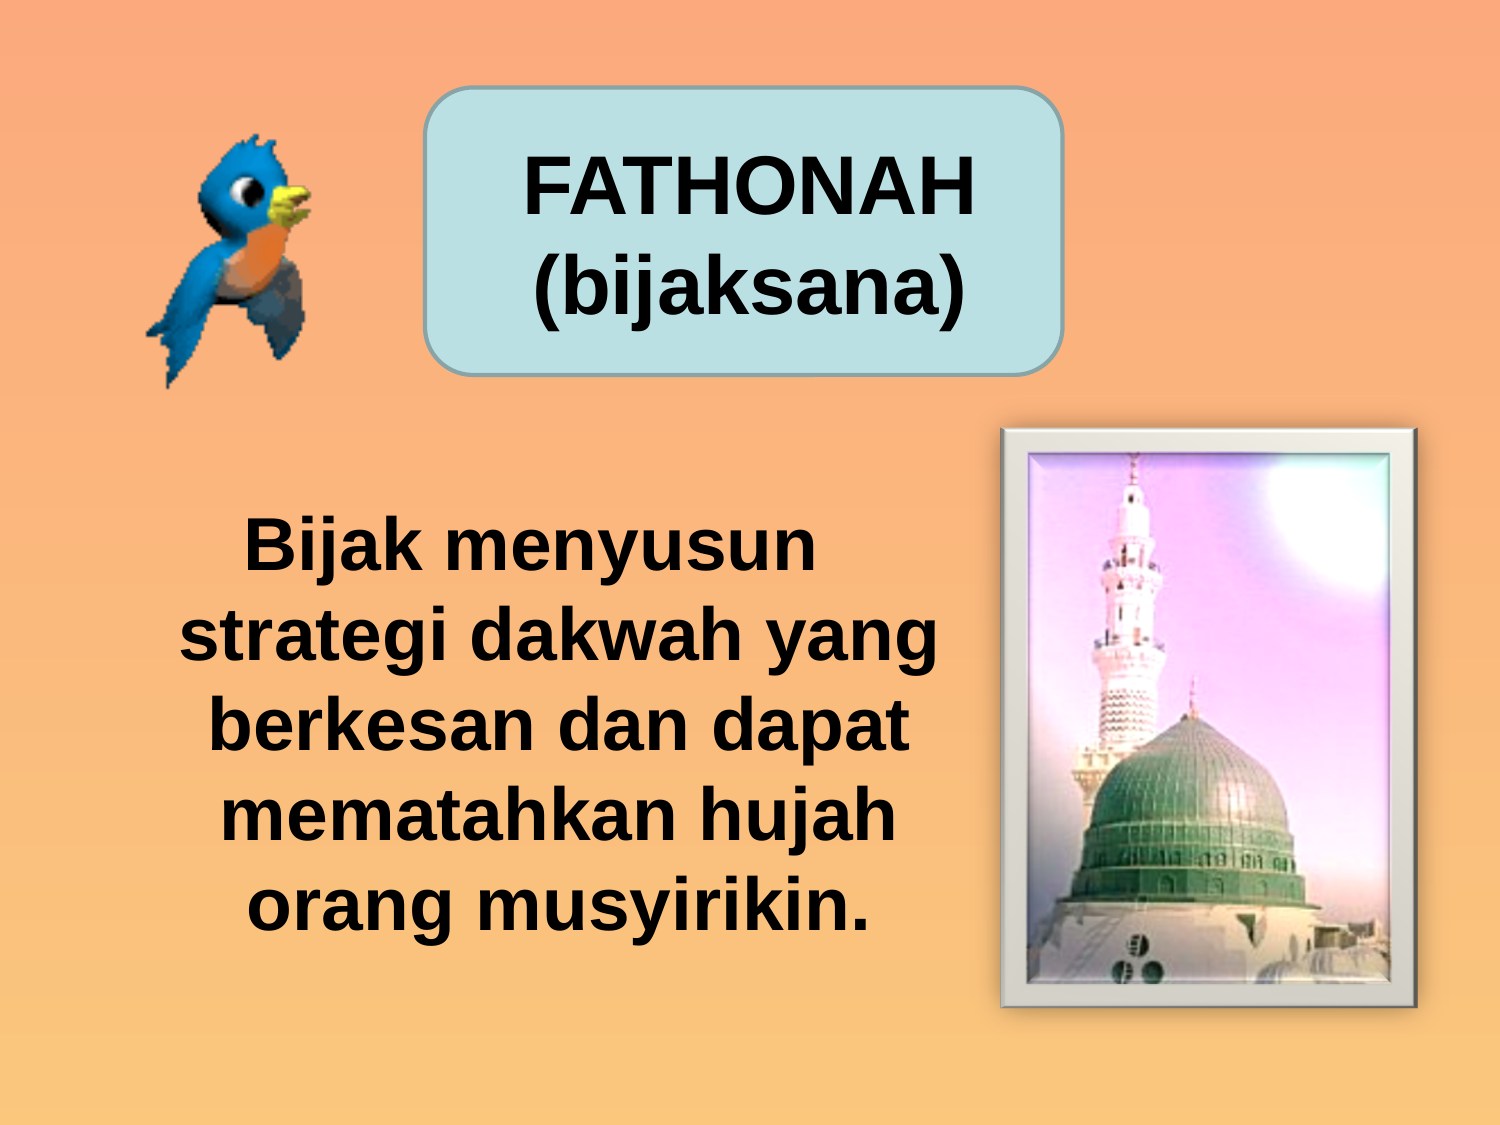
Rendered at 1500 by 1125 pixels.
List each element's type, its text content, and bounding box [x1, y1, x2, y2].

picture [0, 112, 376, 413]
text_box [425, 87, 1063, 137]
text_box Bijak menyusun strategi dakwah yang berkesan dan dapat mematahkan hujah orang musyirikin. [87, 487, 954, 900]
picture [959, 387, 1460, 1051]
text_box [425, 325, 1063, 375]
text_box FATHONAH (bijaksana) [379, 137, 1425, 325]
